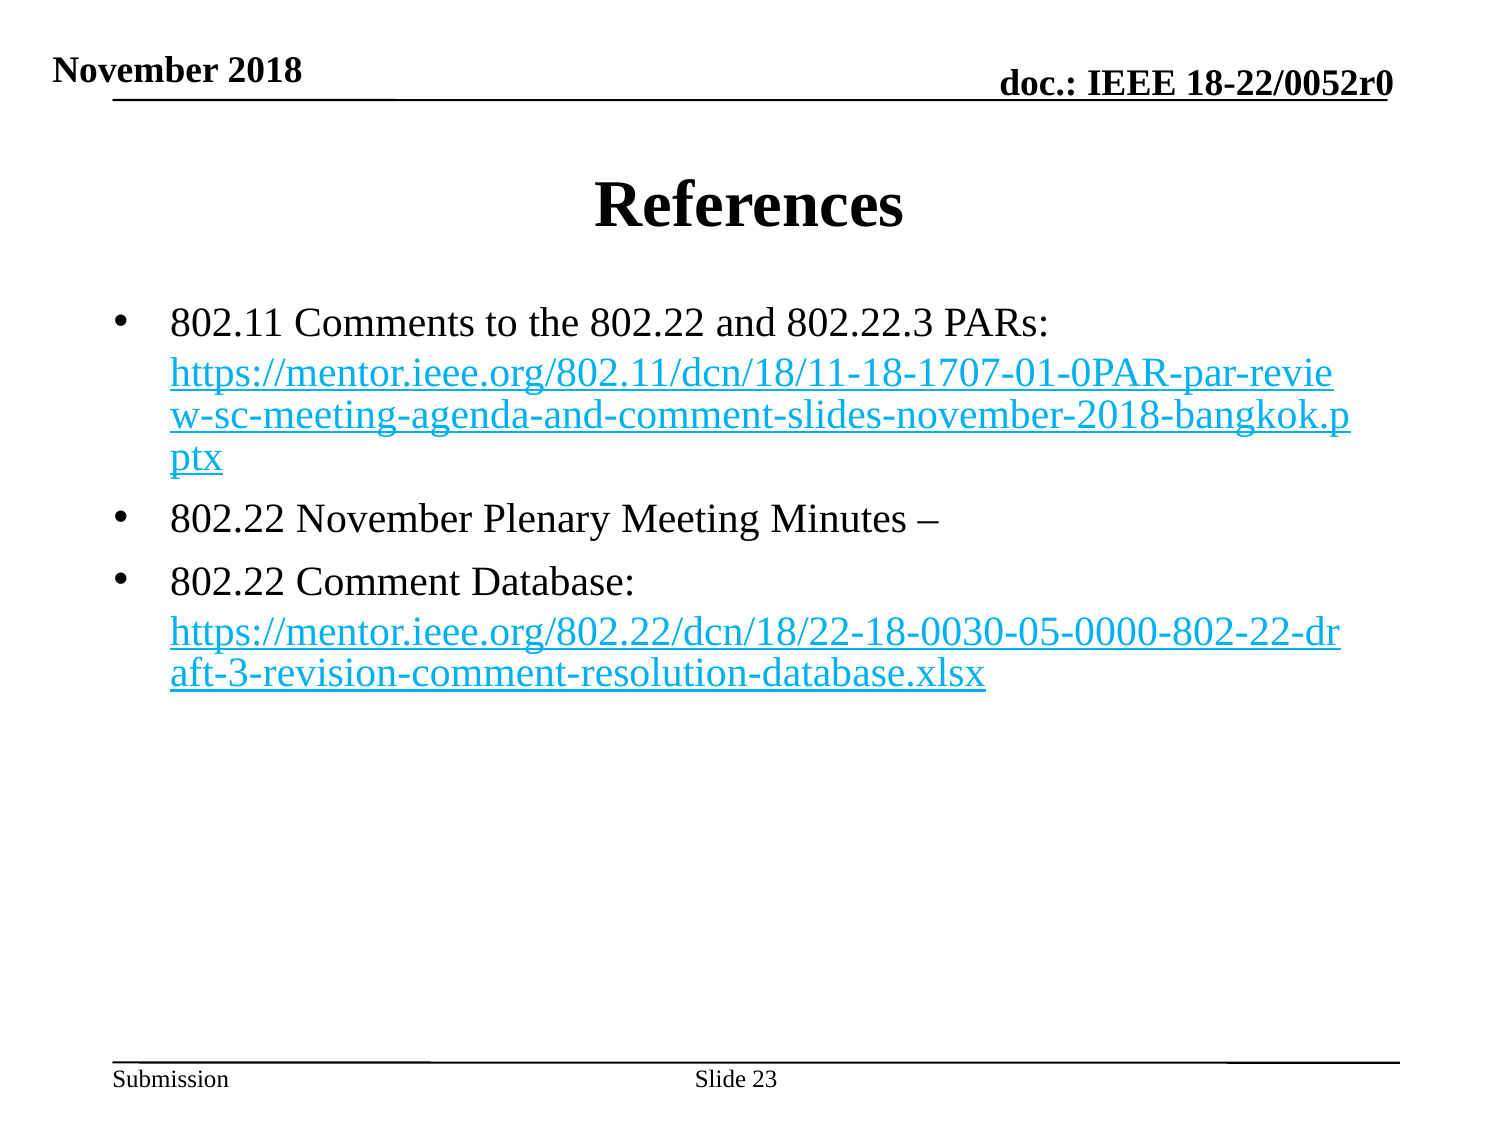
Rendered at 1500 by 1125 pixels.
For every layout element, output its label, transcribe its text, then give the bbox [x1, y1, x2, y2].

slide_number Slide 23 [672, 1061, 800, 1123]
title References [112, 112, 1388, 288]
list 802.11 Comments to the 802.22 and 802.22.3 PARs: https://mentor.ieee.org/802.11/dcn/18/11-18-1707-01-0PAR-par-review-sc-meeting-agenda-and-comment-slides-november-2018-bangkok.pptx 802.22 November Plenary Meeting Minutes – 802.22 Comment Database: https://mentor.ieee.org/802.22/dcn/18/22-18-0030-05-0000-802-22-draft-3-revision-comment-resolution-database.xlsx [98, 287, 1374, 979]
